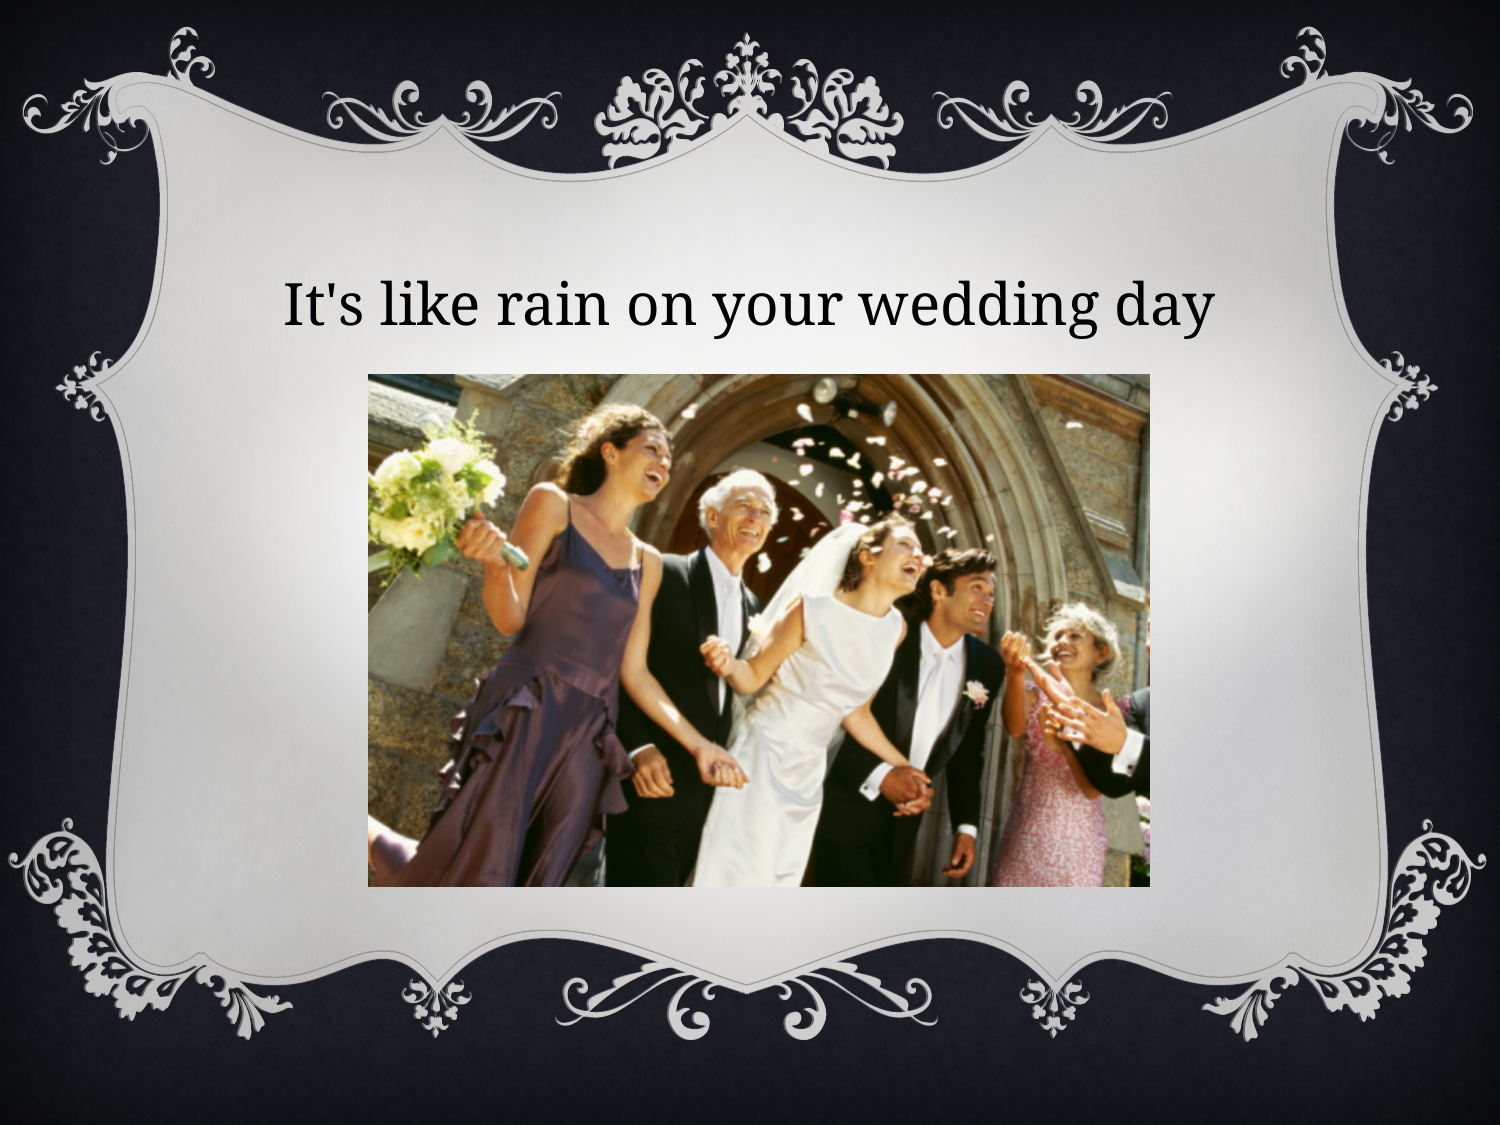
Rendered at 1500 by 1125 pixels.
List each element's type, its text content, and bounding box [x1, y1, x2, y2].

text_box It's like rain on your wedding day [224, 224, 1275, 725]
picture [0, 0, 1500, 1125]
